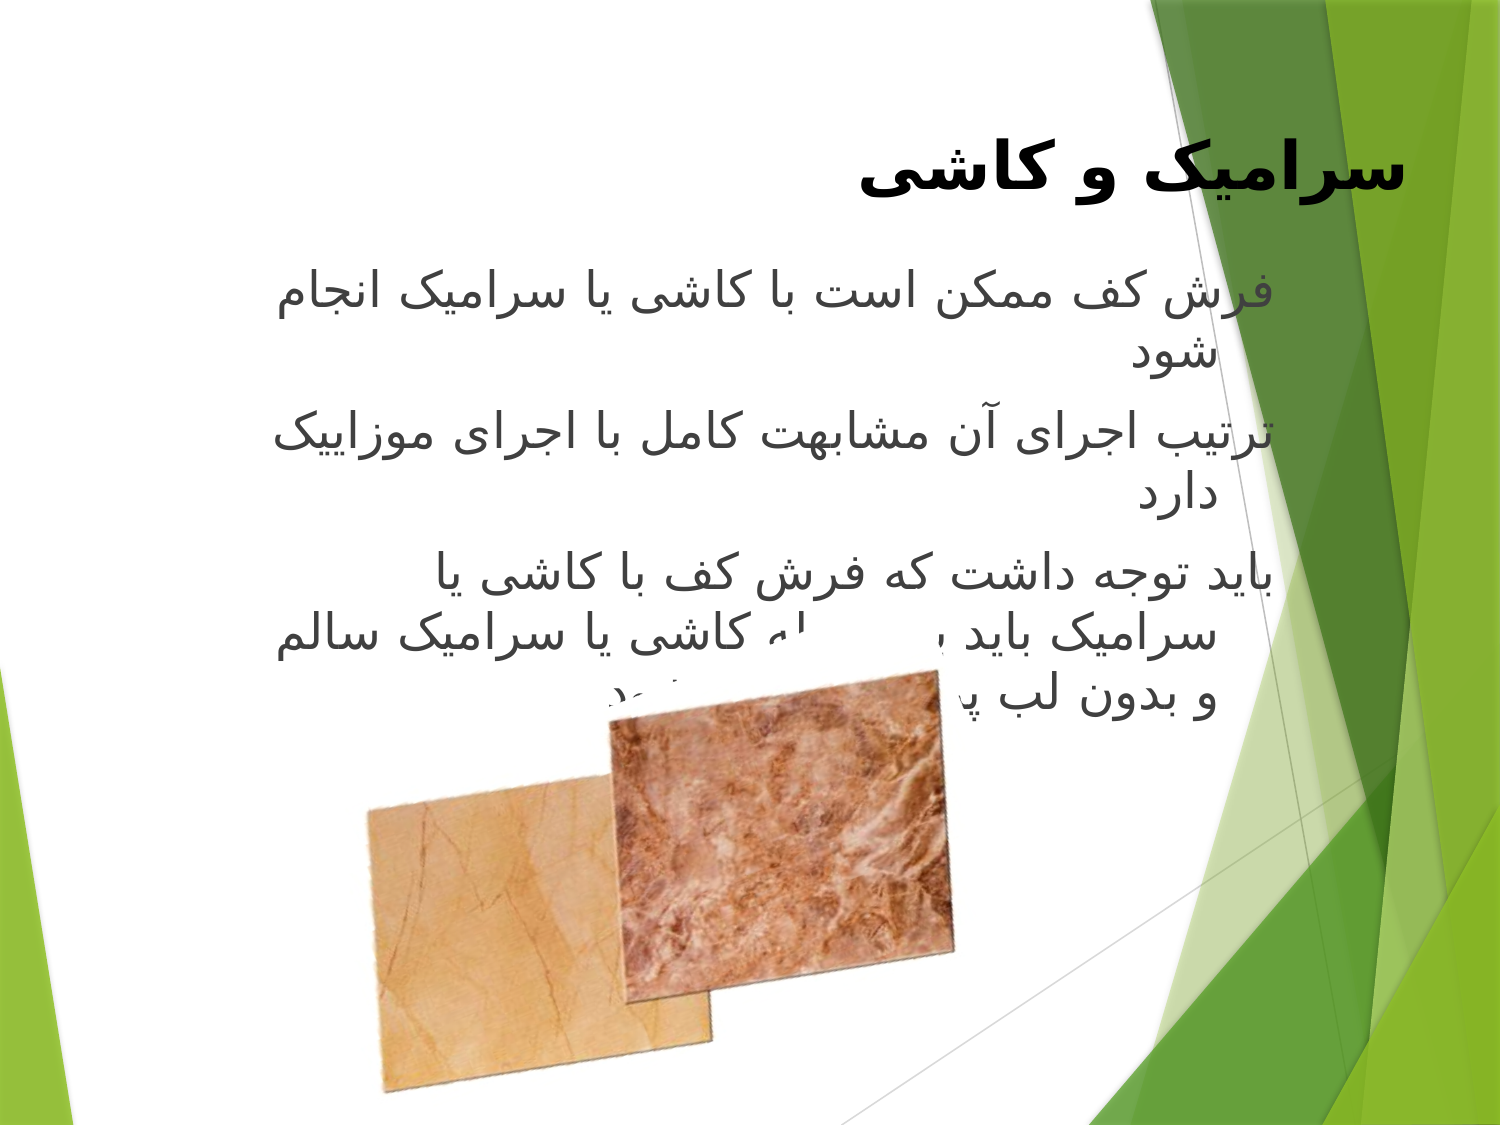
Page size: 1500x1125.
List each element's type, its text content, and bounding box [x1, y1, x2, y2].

title سرامیک و کاشی [75, 115, 1425, 250]
list فرش کف ممکن است با کاشی یا سرامیک انجام شود ترتیب اجرای آن مشابهت کامل با اجرای موزاییک دارد باید توجه داشت که فرش کف با کاشی یا سرامیک باید به وسیله کاشی یا سرامیک سالم و بدون لب پریدگی انجام شود [249, 249, 1292, 887]
picture [276, 589, 1046, 1125]
